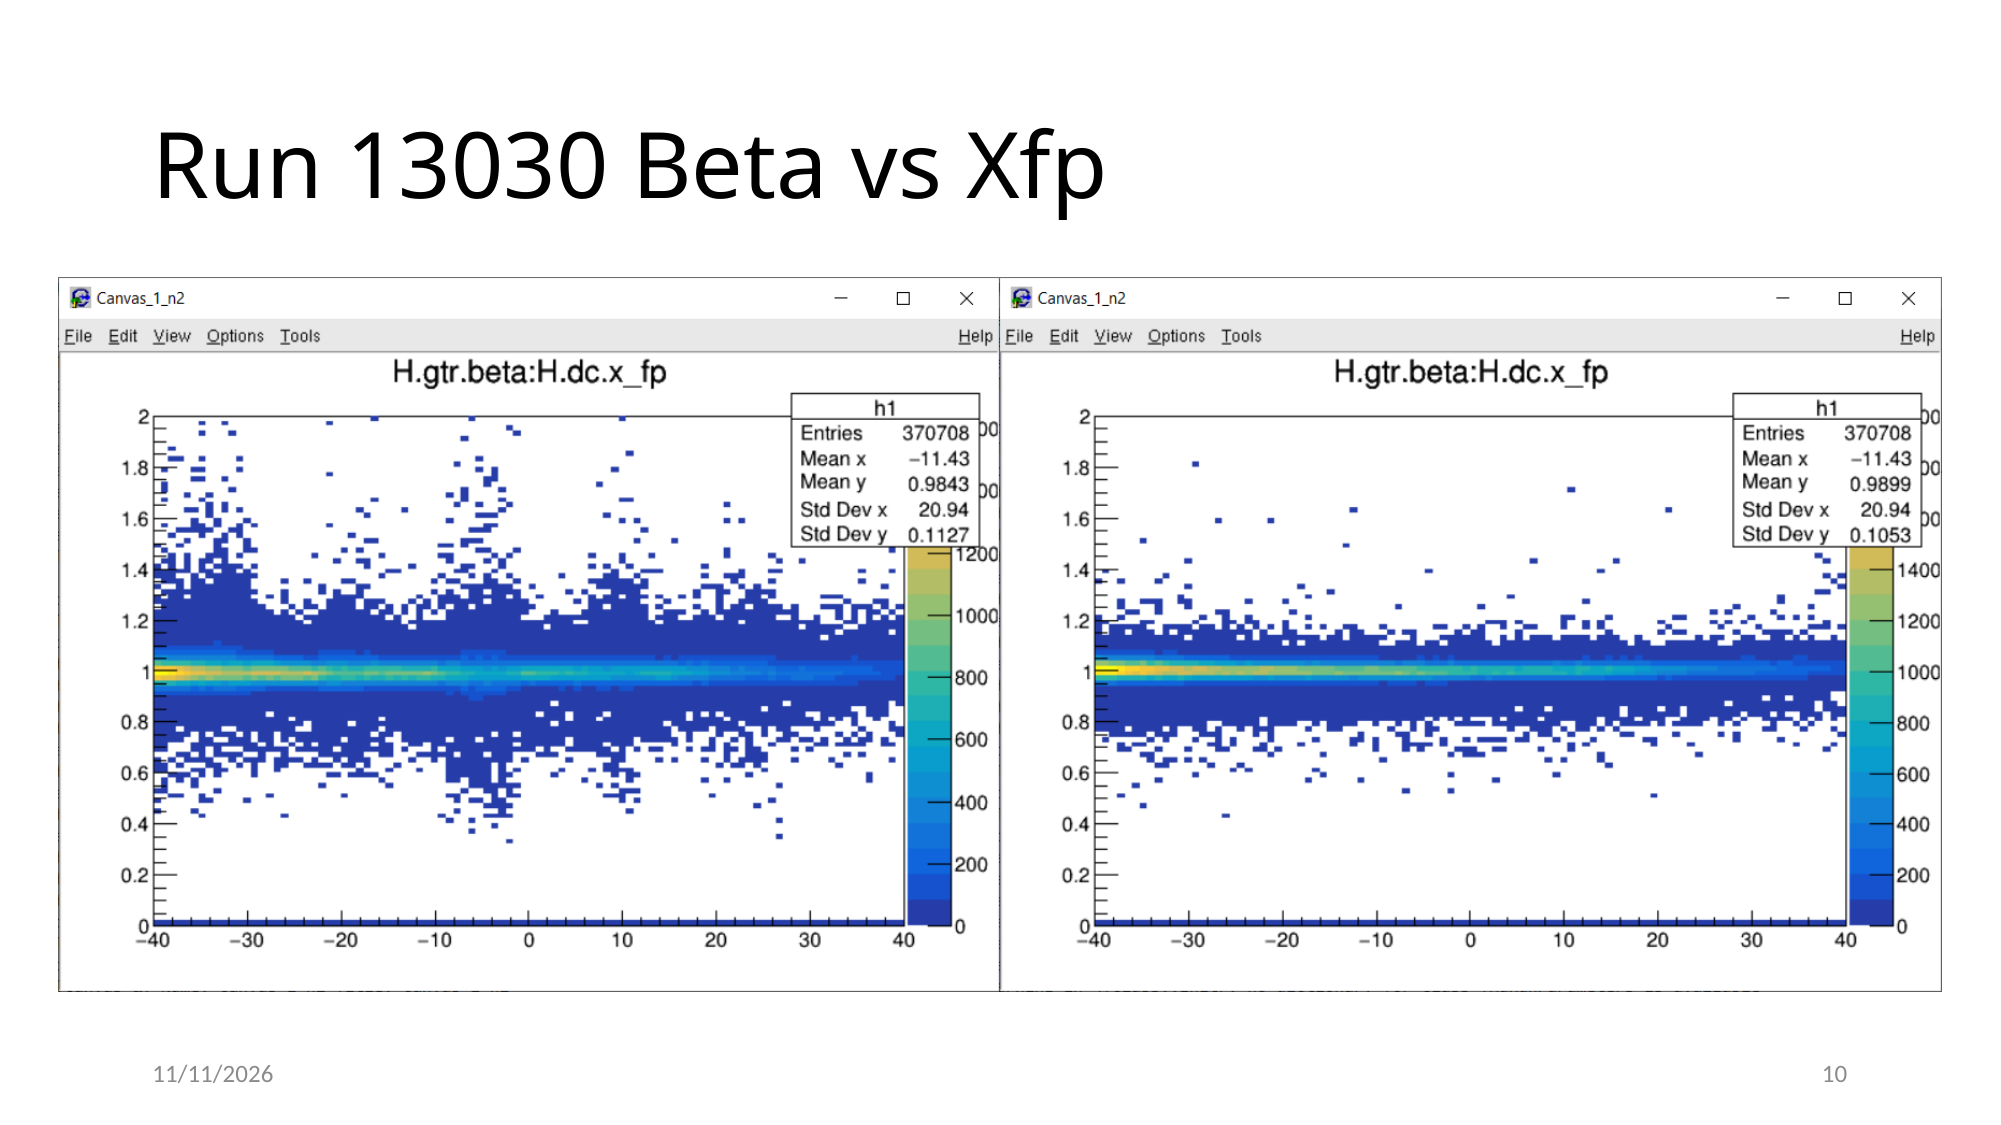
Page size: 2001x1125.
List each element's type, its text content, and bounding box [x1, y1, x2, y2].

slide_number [137, 1042, 588, 1103]
picture [999, 277, 1942, 992]
slide_number 10 [1412, 1042, 1863, 1103]
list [58, 277, 999, 992]
title Run 13030 Beta vs Xfp [137, 59, 1863, 277]
